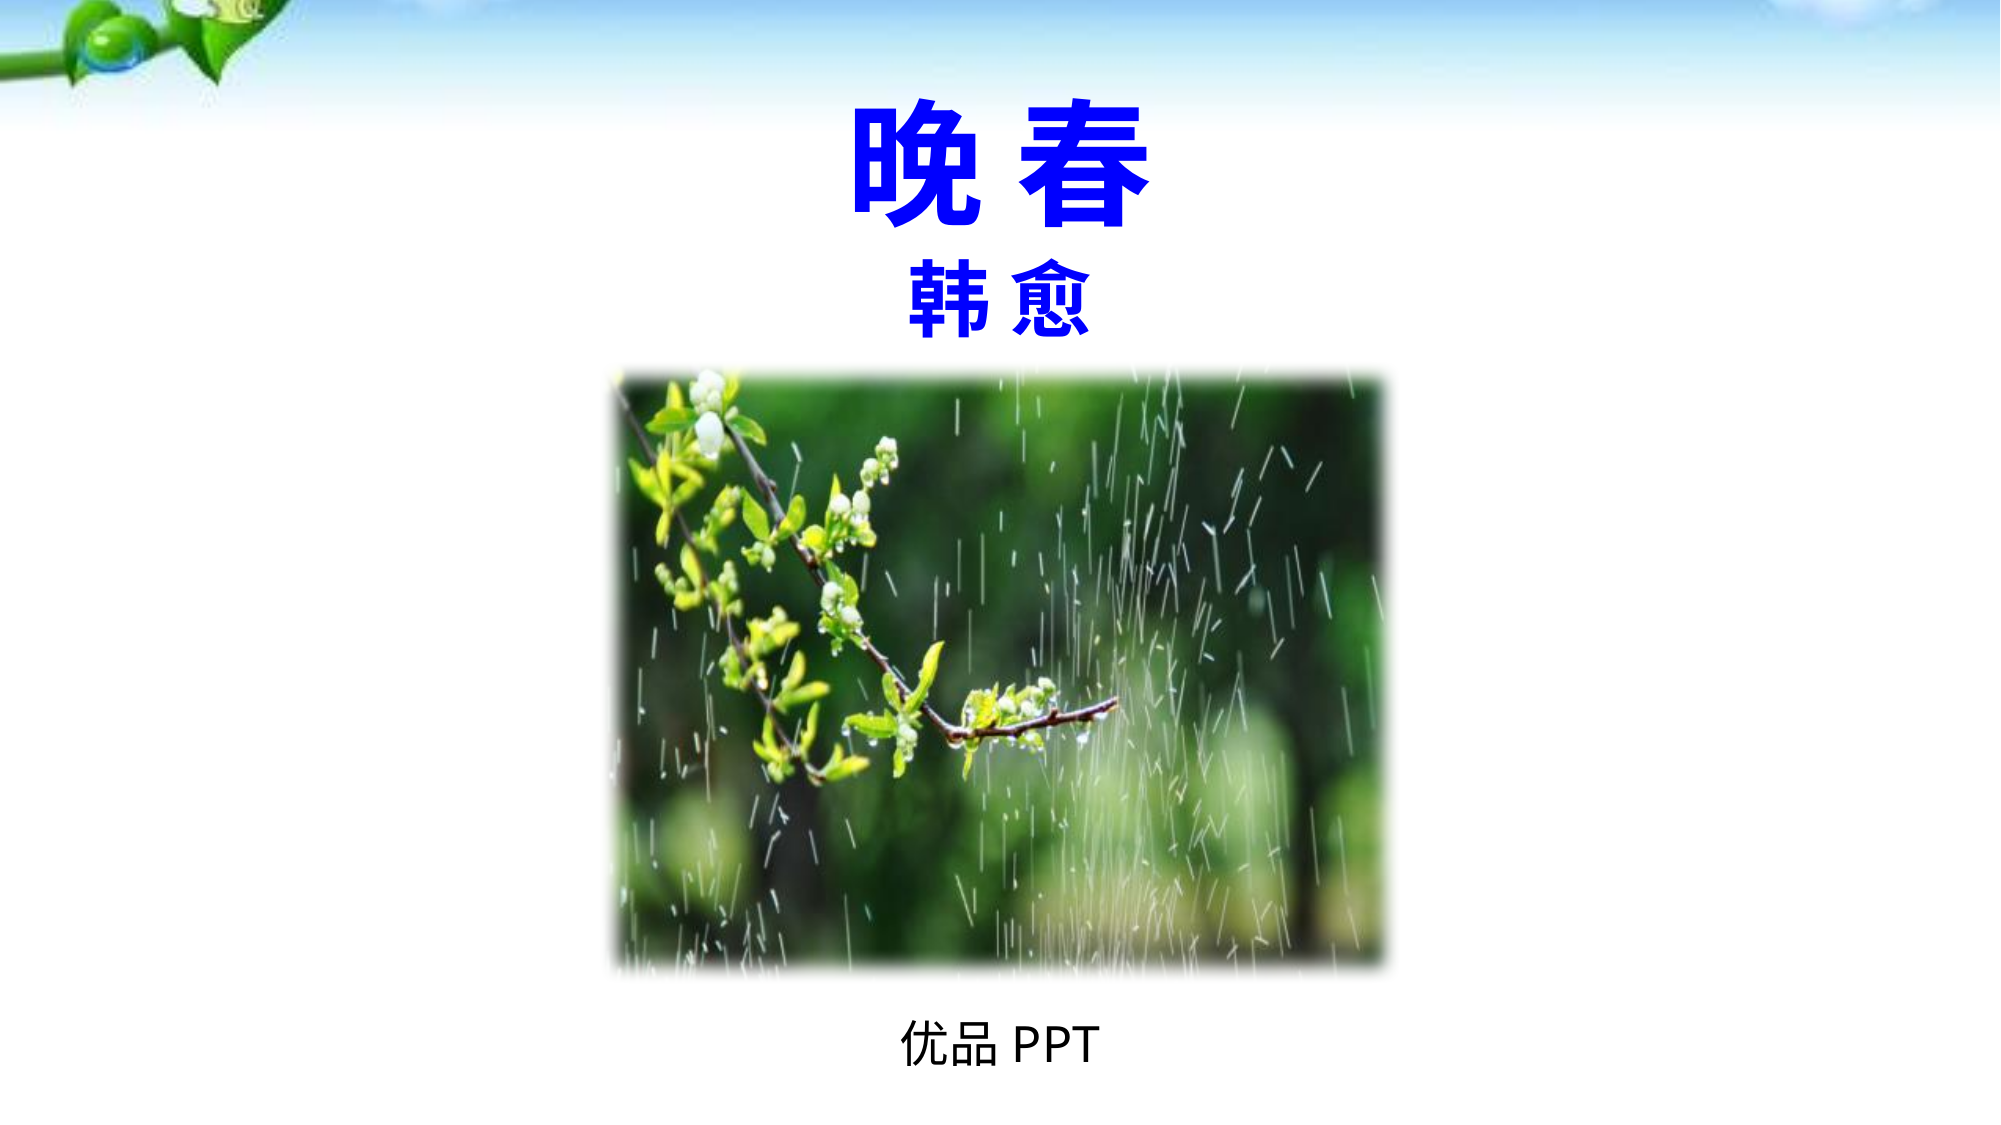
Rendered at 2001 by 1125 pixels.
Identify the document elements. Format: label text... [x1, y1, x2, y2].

picture [0, 0, 2001, 1125]
text_box 晚 春 韩 愈 [249, 78, 1750, 409]
text_box 优品PPT [828, 999, 1172, 1081]
